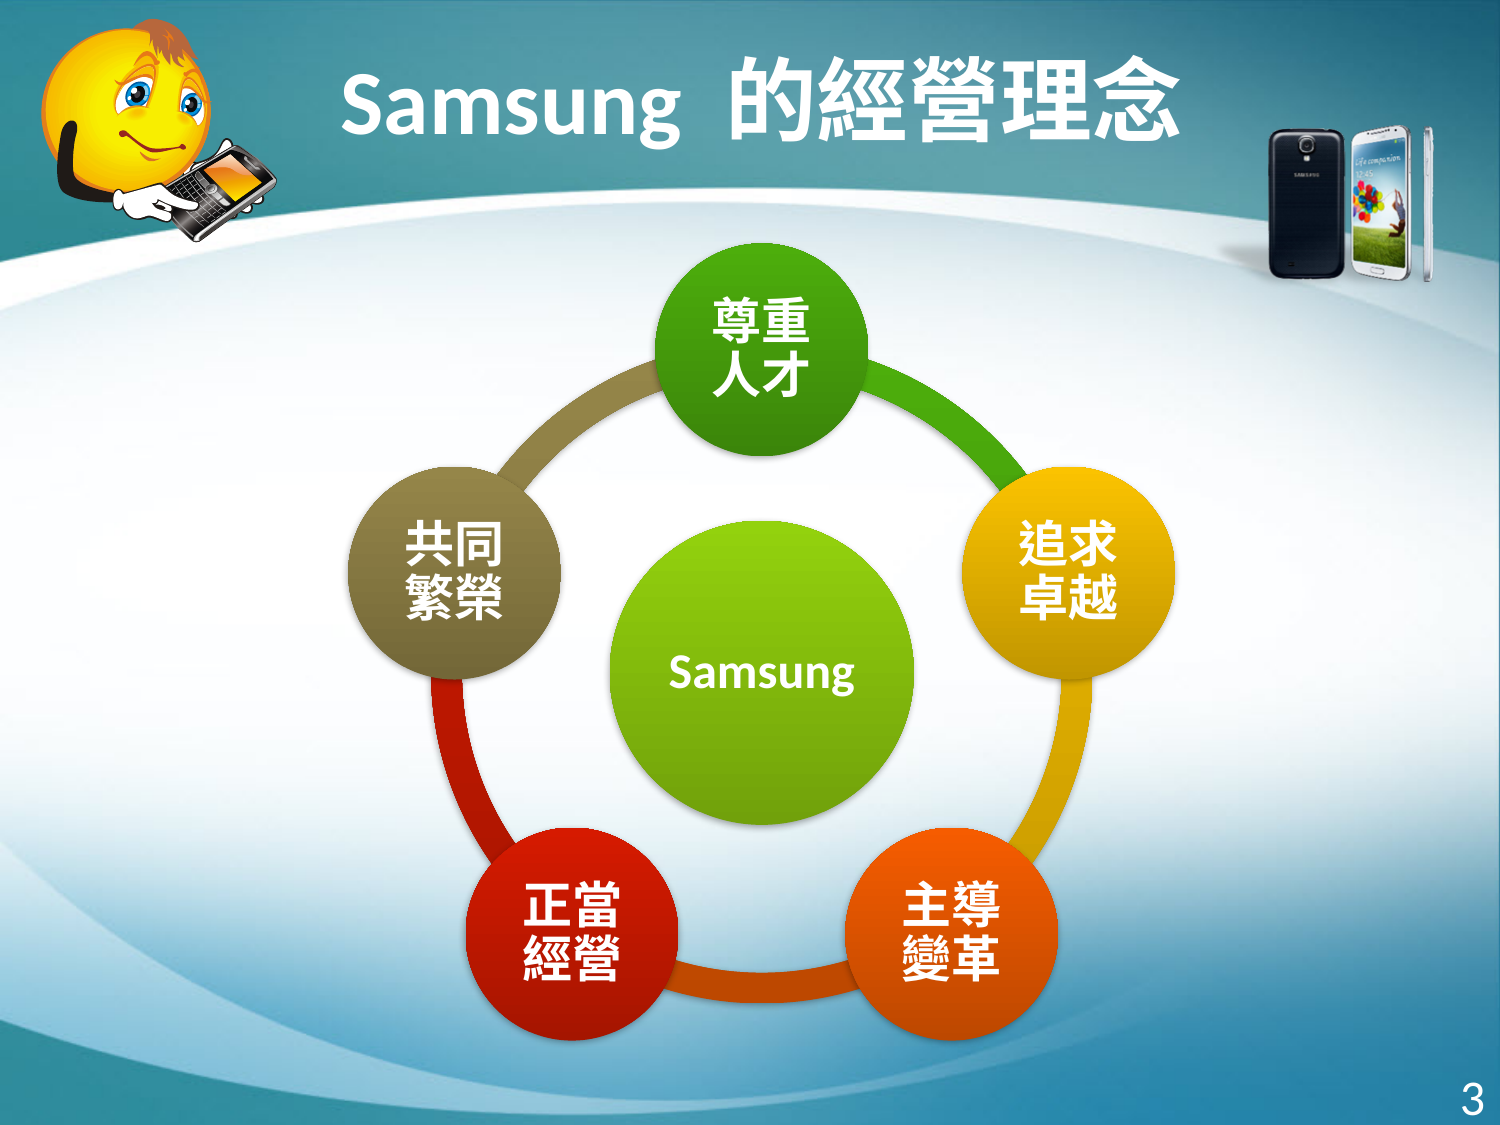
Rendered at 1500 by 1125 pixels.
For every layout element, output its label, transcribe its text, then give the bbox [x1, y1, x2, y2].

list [85, 242, 1438, 1047]
slide_number 3 [1325, 1065, 1500, 1125]
picture [0, 0, 1500, 1125]
title Samsung 的經營理念 [87, 24, 1438, 185]
